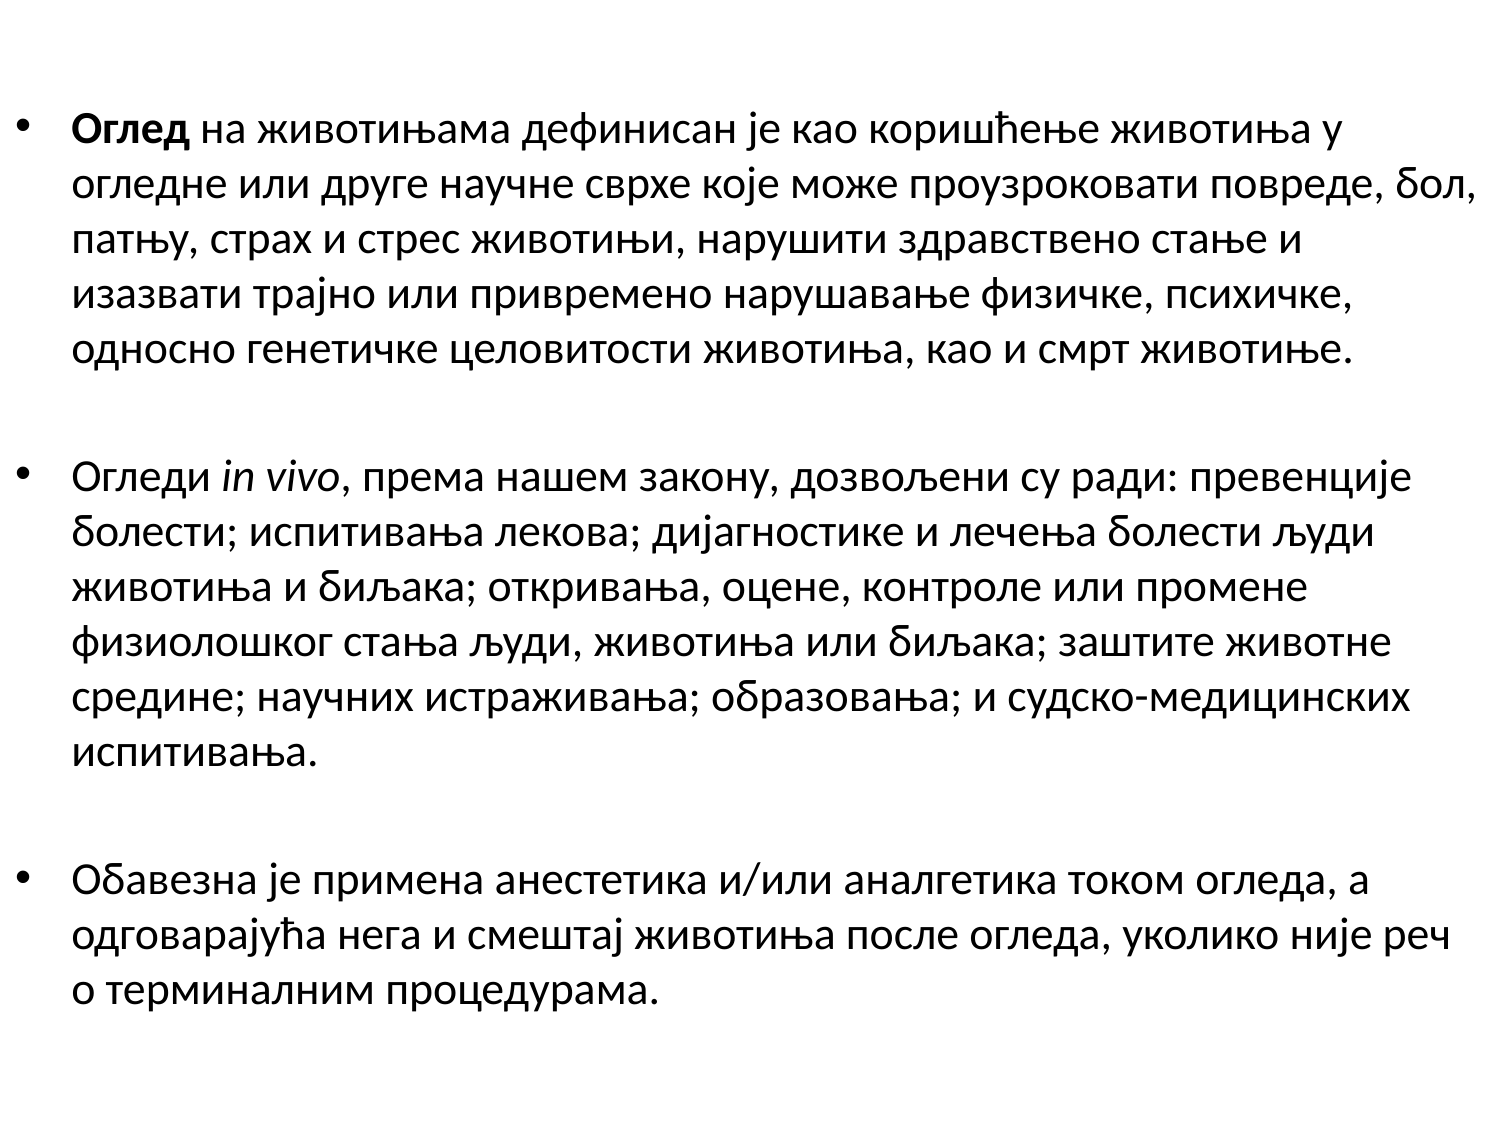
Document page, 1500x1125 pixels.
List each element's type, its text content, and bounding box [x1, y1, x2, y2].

list Оглед на животињама дефинисан је као коришћење животиња у огледне или друге научне сврхе које може проузроковати повреде, бол, патњу, страх и стрес животињи, нарушити здравствено стање и изазвати трајно или привремено нарушавање физичке, психичке, односно генетичке целовитости животиња, као и смрт животиње. Огледи in vivo, према нашем закону, дозвољени су ради: превенције болести; испитивања лекова; дијагностике и лечења болести људи животиња и биљака; откривања, оцене, контроле или промене физиолошког стања људи, животиња или биљака; заштите животне средине; научних истраживања; образовања; и судско-медицинских испитивања. Обавезна је примена анестетика и/или аналгетика током огледа, а одговарајућа нега и смештај животиња после огледа, уколико није реч о терминалним процедурама. [0, 90, 1500, 1041]
